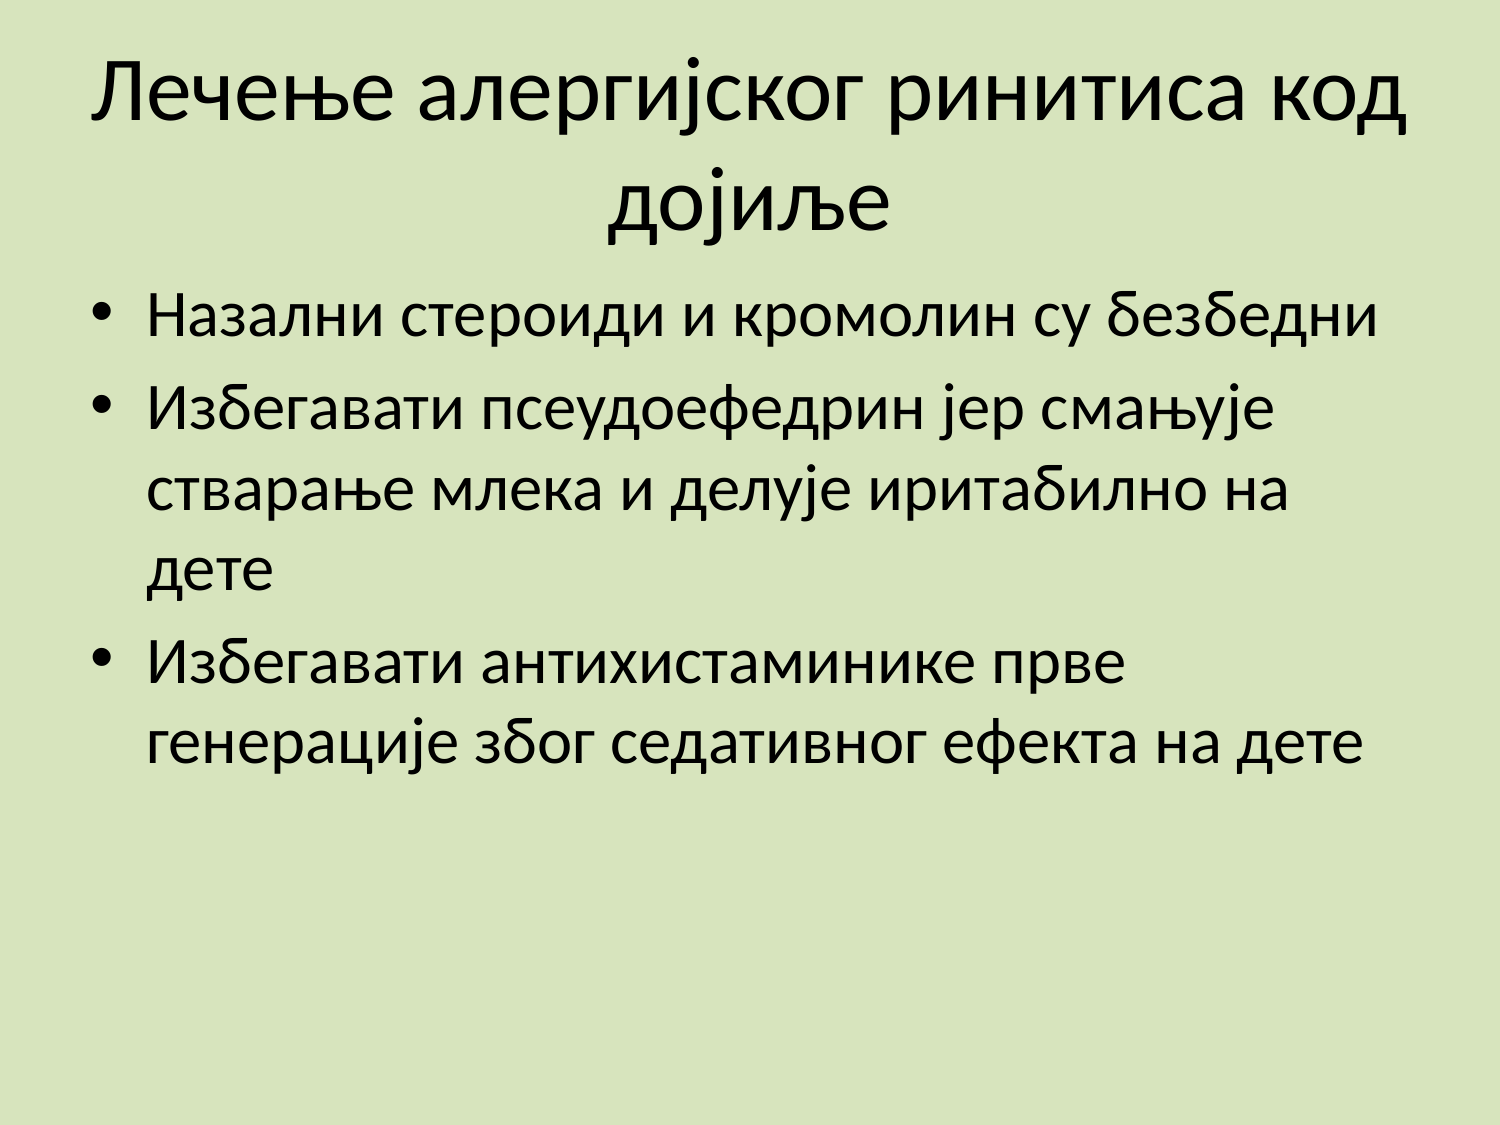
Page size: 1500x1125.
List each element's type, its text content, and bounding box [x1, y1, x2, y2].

list Назални стероиди и кромолин су безбедни Избегавати псеудоефедрин јер смањује стварање млека и делује иритабилно на дете Избегавати антихистаминике прве генерације због седативног ефекта на дете [74, 262, 1426, 1006]
title Лечење алергијског ринитиса код дојиље [74, 44, 1426, 233]
